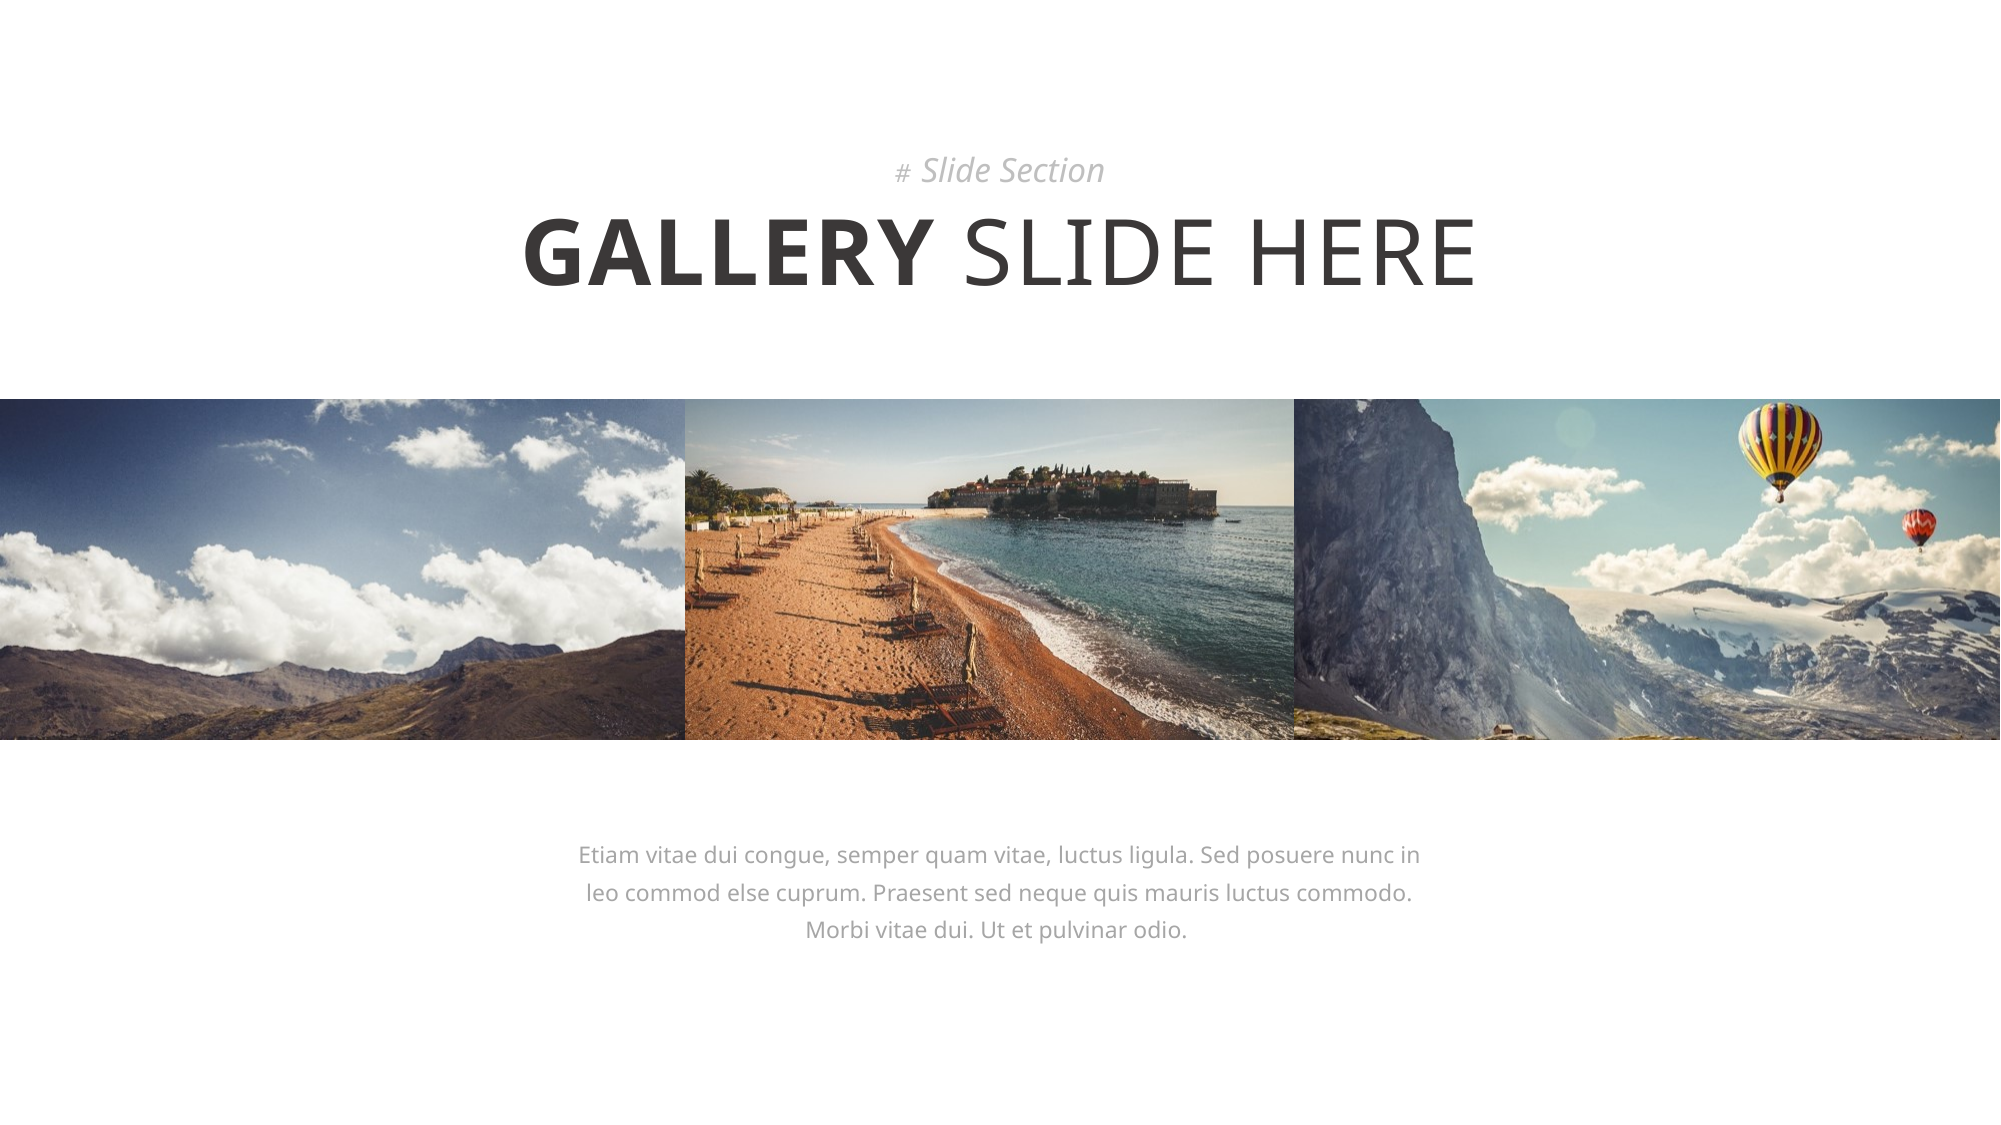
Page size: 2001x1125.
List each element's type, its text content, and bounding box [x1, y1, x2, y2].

text_box # Slide Section [675, 145, 1325, 207]
text_box Etiam vitae dui congue, semper quam vitae, luctus ligula. Sed posuere nunc in leo commod else cuprum. Praesent sed neque quis mauris luctus commodo. Morbi vitae dui. Ut et pulvinar odio. [556, 823, 1444, 1123]
text_box GALLERY SLIDE HERE [501, 199, 1499, 399]
picture [0, 399, 2000, 740]
